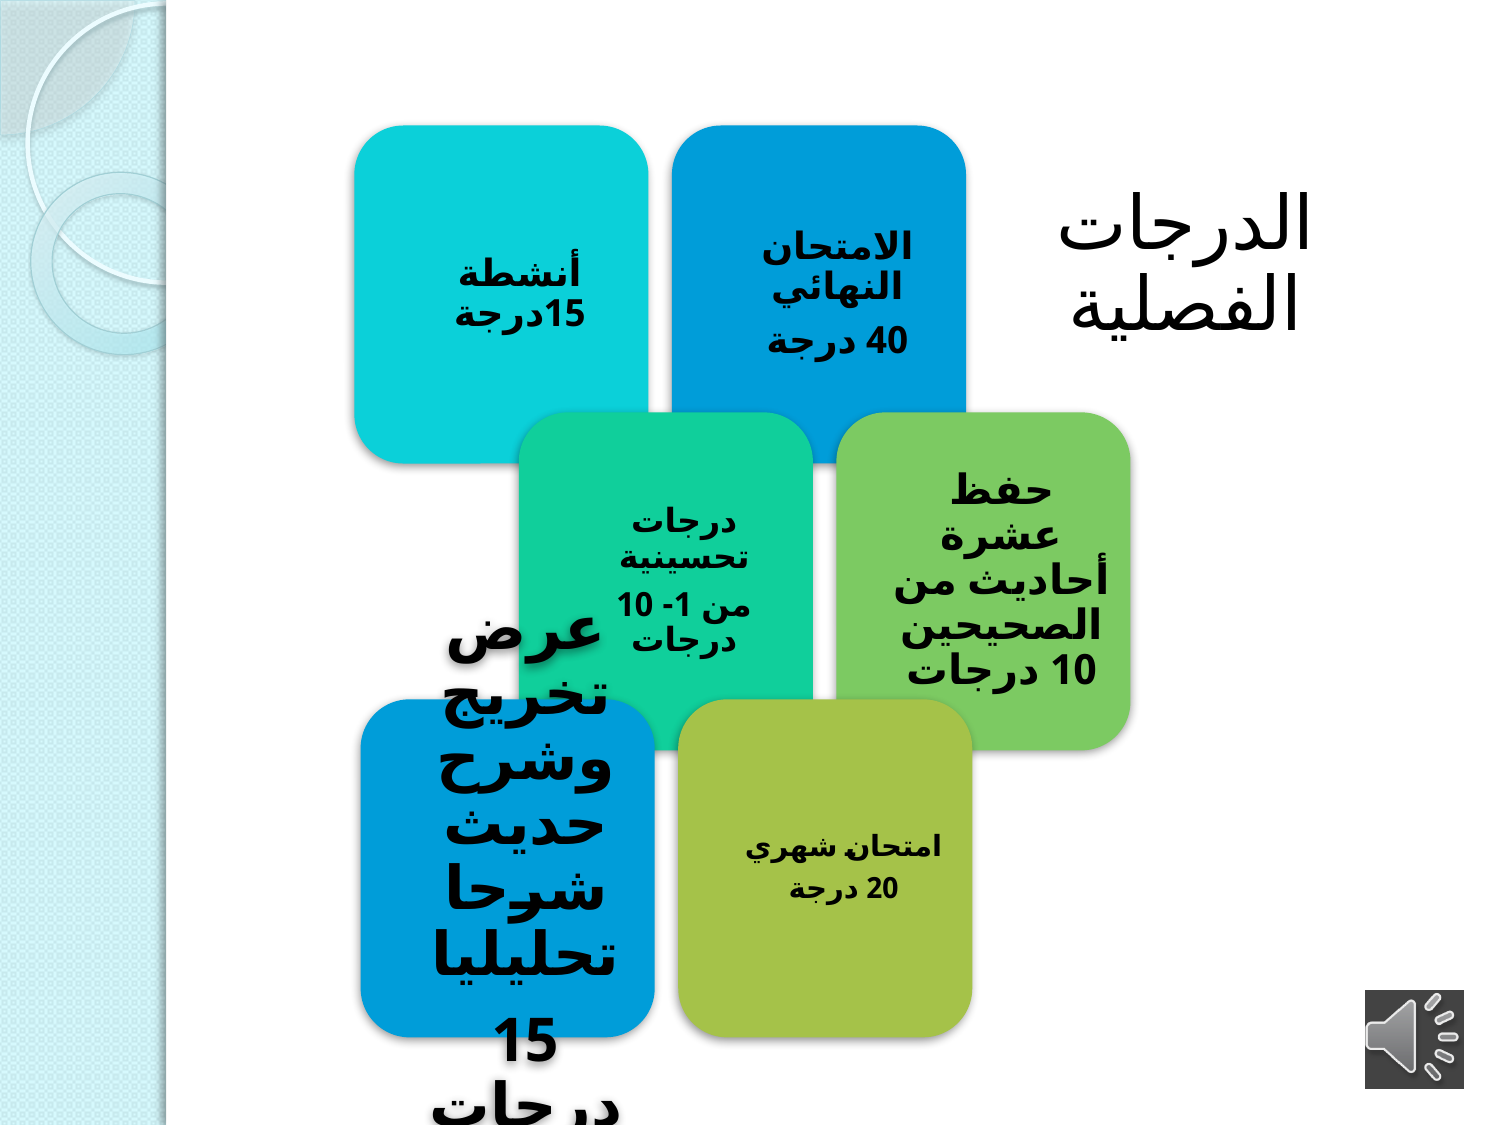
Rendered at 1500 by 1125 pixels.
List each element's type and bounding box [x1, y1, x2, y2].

list [74, 125, 1426, 1038]
picture [1364, 989, 1465, 1090]
